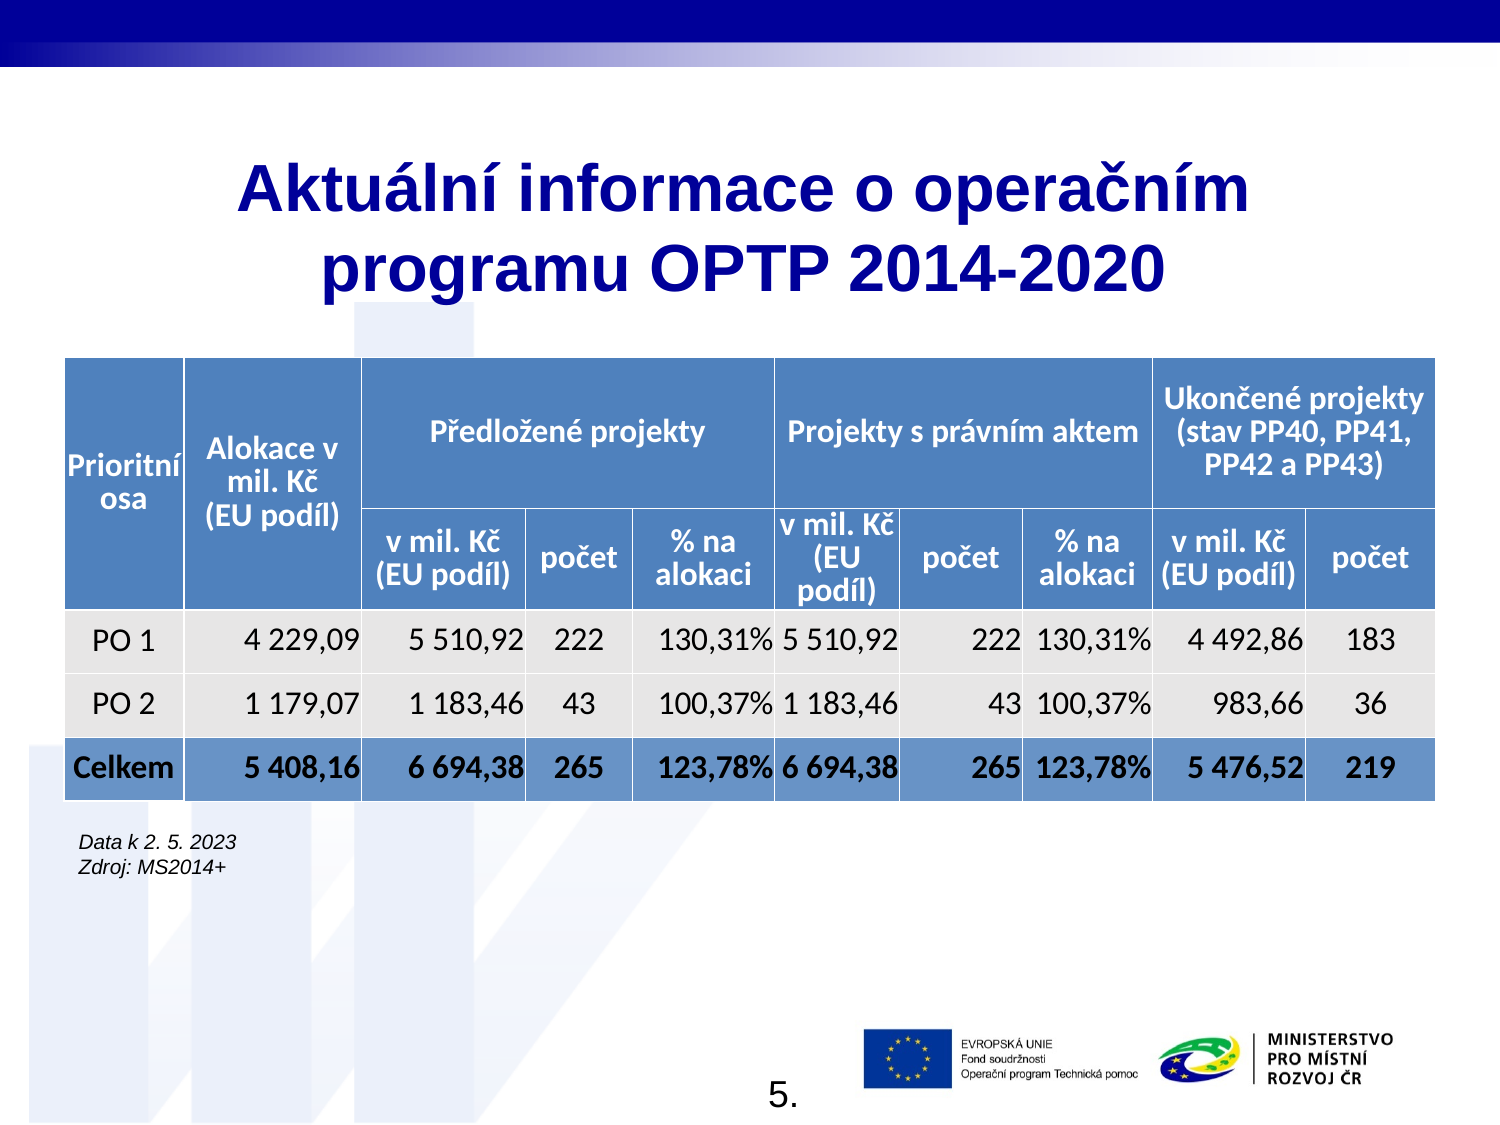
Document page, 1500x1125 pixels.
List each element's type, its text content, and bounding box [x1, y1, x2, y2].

table_cell 5 510,92 [362, 611, 525, 673]
table_cell počet [526, 509, 632, 609]
text_box 5. [753, 1062, 836, 1122]
title Aktuální informace o operačním programu OPTP 2014-2020 [63, 137, 1424, 308]
text_box Data k 2. 5. 2023 Zdroj: MS2014+ [63, 821, 314, 887]
table_header Prioritní osa [65, 358, 183, 609]
table_header Projekty s právním aktem [775, 358, 1152, 508]
table_header Ukončené projekty (stav PP40, PP41, PP42 a PP43) [1153, 358, 1435, 508]
table_cell 130,31% [1023, 611, 1152, 673]
table_cell v mil. Kč (EU podíl) [1153, 509, 1305, 609]
table_cell 1 183,46 [362, 674, 525, 737]
table_cell 5 408,16 [185, 738, 361, 801]
table_cell 100,37% [1023, 674, 1152, 737]
table_cell počet [900, 509, 1022, 609]
table_cell 265 [900, 738, 1022, 801]
table_cell 36 [1306, 674, 1435, 737]
table_cell 4 492,86 [1153, 611, 1305, 673]
table_cell 265 [526, 738, 632, 801]
table_cell % na alokaci [1023, 509, 1152, 609]
table_cell 219 [1306, 738, 1435, 801]
table_cell počet [1306, 509, 1435, 609]
table_cell 130,31% [633, 611, 774, 673]
table_cell 222 [526, 611, 632, 673]
table_cell PO 1 [65, 611, 183, 673]
table_cell 1 179,07 [185, 674, 361, 737]
table_cell 43 [900, 674, 1022, 737]
table_cell 123,78% [633, 738, 774, 801]
table_cell 222 [900, 611, 1022, 673]
table_cell 4 229,09 [185, 611, 361, 673]
table_cell 983,66 [1153, 674, 1305, 737]
table_cell 183 [1306, 611, 1435, 673]
table_cell PO 2 [65, 674, 183, 737]
table_cell % na alokaci [633, 509, 774, 609]
table_cell Celkem [65, 738, 183, 800]
table_header Alokace v mil. Kč (EU podíl) [185, 358, 361, 609]
picture [29, 302, 1412, 1125]
table_header Předložené projekty [362, 358, 774, 508]
table_cell v mil. Kč (EU podíl) [362, 509, 525, 609]
table_cell 5 476,52 [1153, 738, 1305, 801]
table_cell 6 694,38 [362, 738, 525, 801]
table_cell 43 [526, 674, 632, 737]
table_cell 5 510,92 [775, 611, 899, 673]
table_cell 1 183,46 [775, 674, 899, 737]
table_cell 123,78% [1023, 738, 1152, 801]
table_cell v mil. Kč (EU podíl) [775, 509, 899, 609]
table_cell 6 694,38 [775, 738, 899, 801]
table_cell 100,37% [633, 674, 774, 737]
